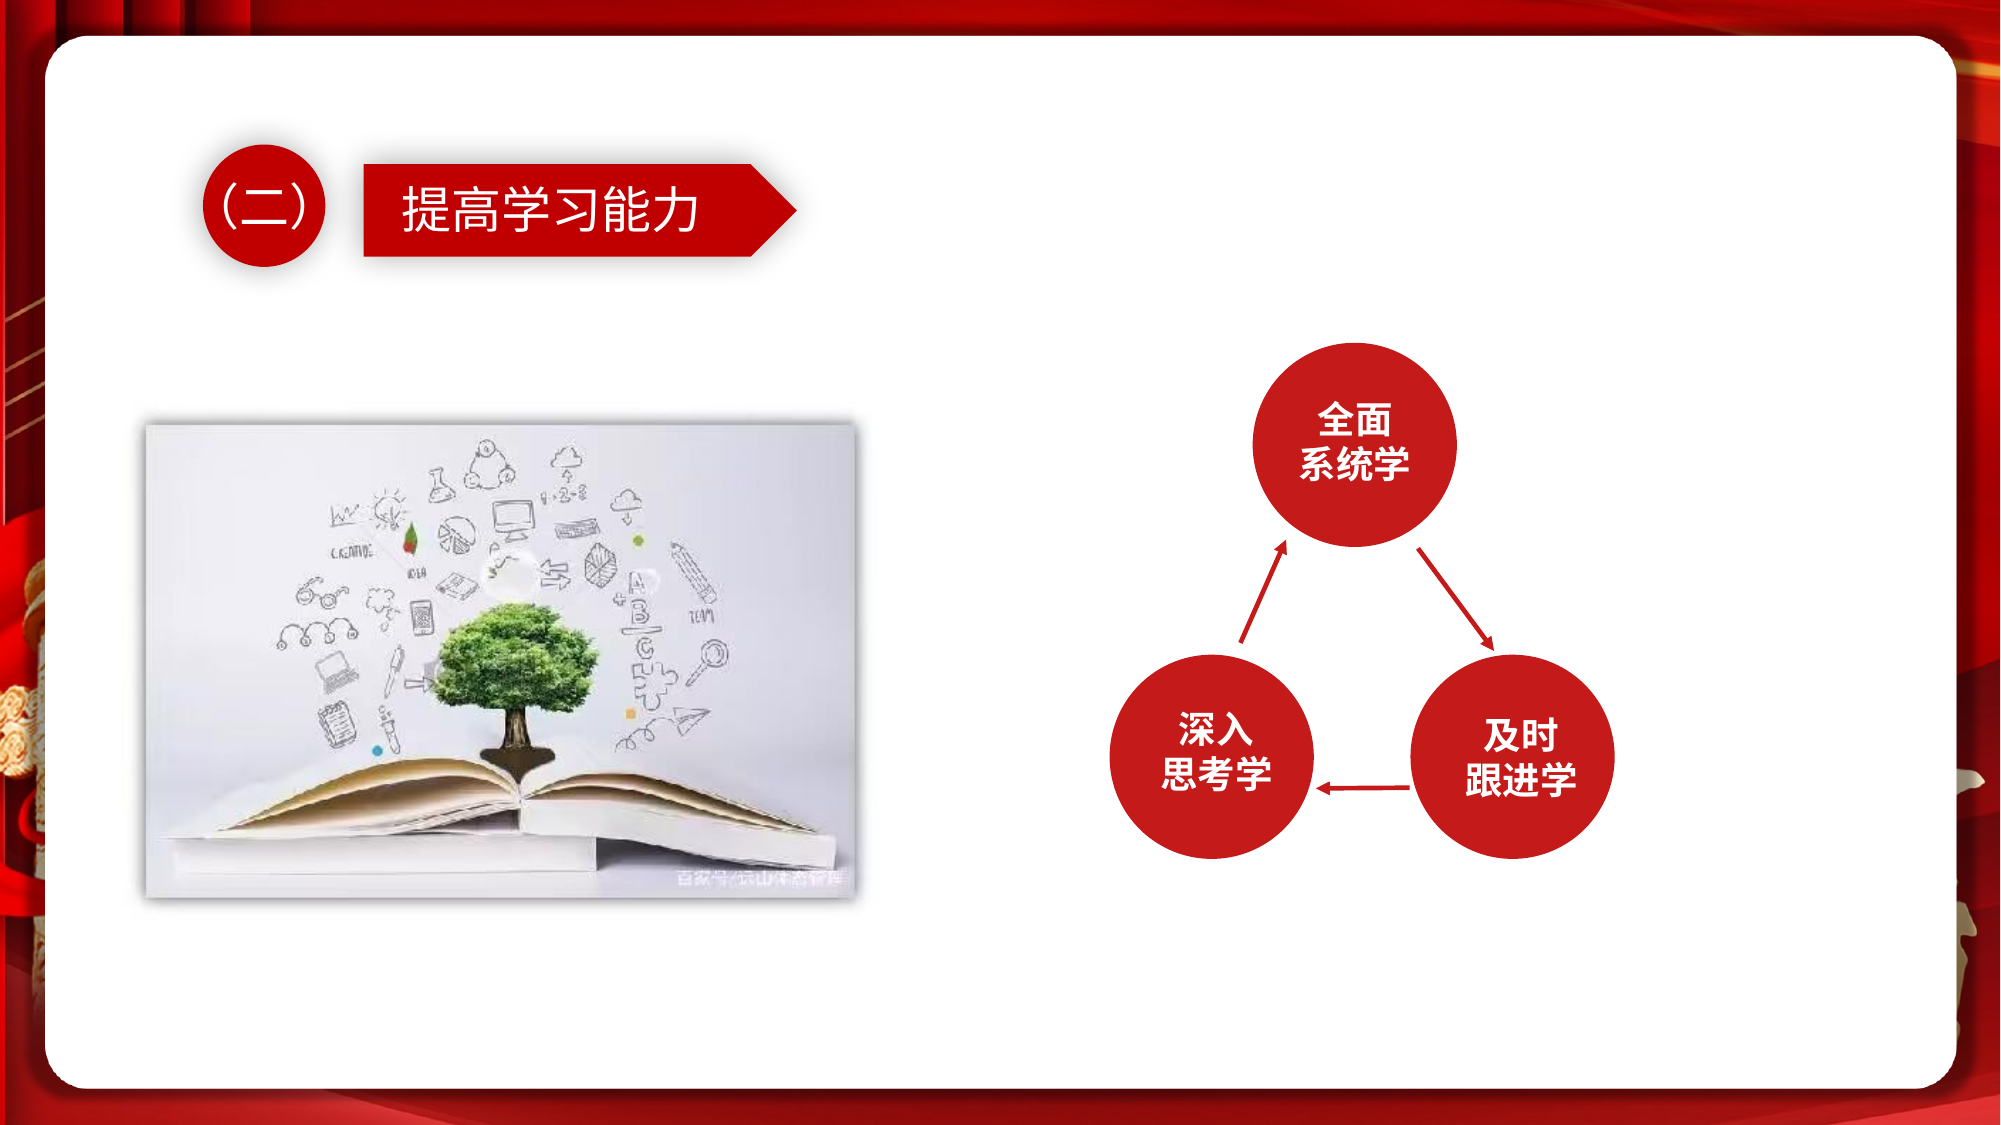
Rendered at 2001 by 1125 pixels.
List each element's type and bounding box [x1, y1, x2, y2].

text_box [1410, 654, 1615, 859]
picture [0, 0, 2001, 1125]
text_box [1109, 654, 1314, 859]
text_box [173, 144, 1059, 267]
text_box [1240, 539, 1287, 643]
text_box [1252, 342, 1457, 547]
text_box [1417, 548, 1495, 651]
